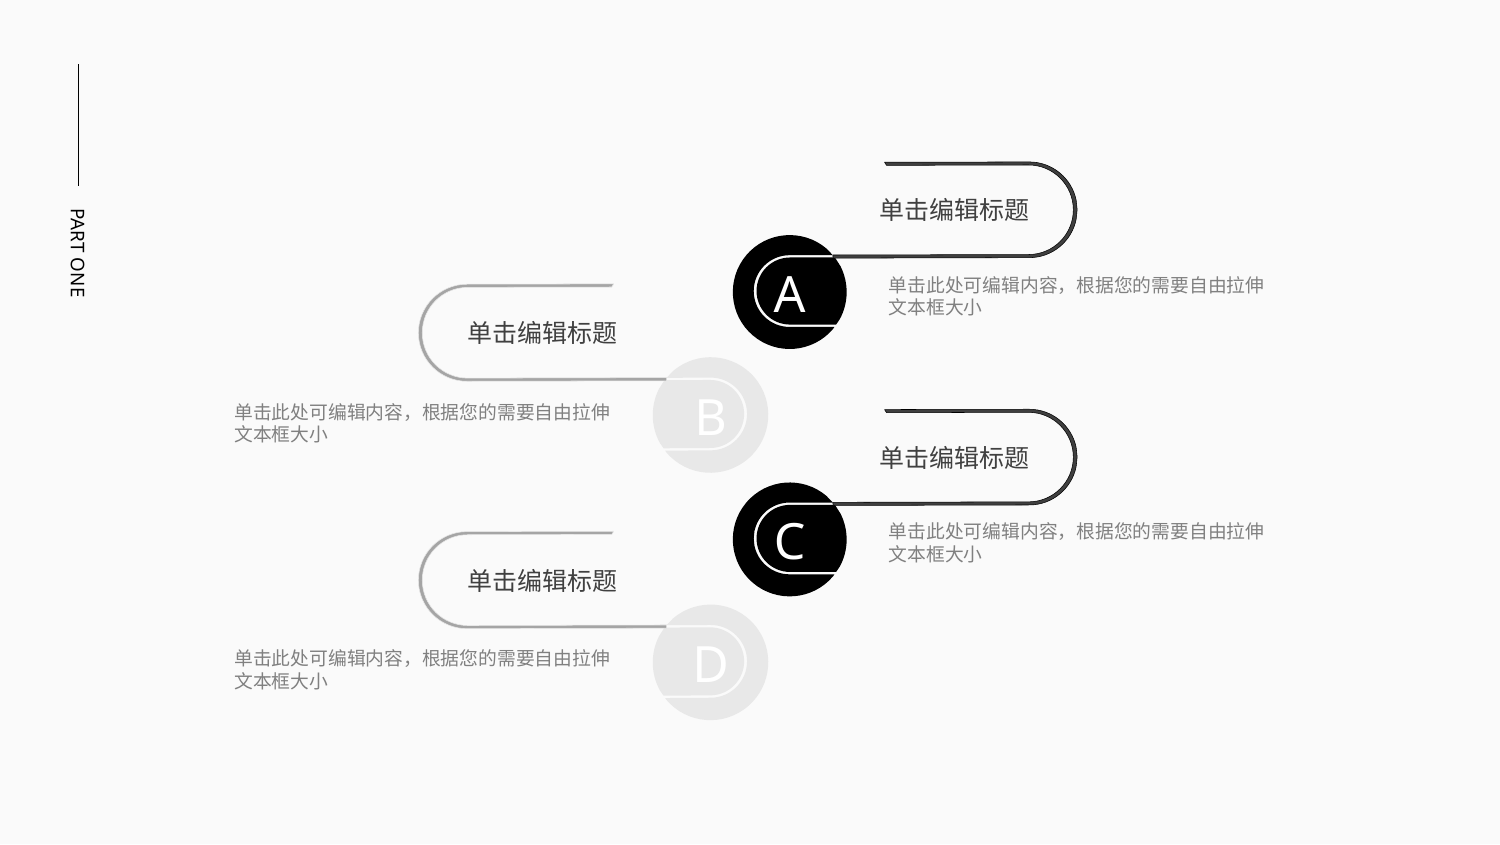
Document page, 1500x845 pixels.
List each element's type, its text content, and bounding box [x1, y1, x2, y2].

text_box 单击此处可编辑内容，根据您的需要自由拉伸文本框大小 [219, 639, 628, 700]
text_box 单击此处可编辑内容，根据您的需要自由拉伸文本框大小 [873, 512, 1282, 573]
text_box 单击编辑标题 [830, 159, 1080, 261]
text_box 单击编辑标题 [416, 281, 669, 384]
text_box 单击此处可编辑内容，根据您的需要自由拉伸文本框大小 [873, 266, 1282, 326]
text_box A [730, 232, 849, 352]
text_box 单击编辑标题 [416, 529, 669, 631]
text_box PART ONE [59, 193, 98, 333]
text_box B [650, 355, 771, 475]
text_box D [650, 602, 771, 723]
text_box C [730, 480, 849, 599]
text_box 单击编辑标题 [830, 407, 1080, 508]
text_box 单击此处可编辑内容，根据您的需要自由拉伸文本框大小 [219, 393, 628, 453]
